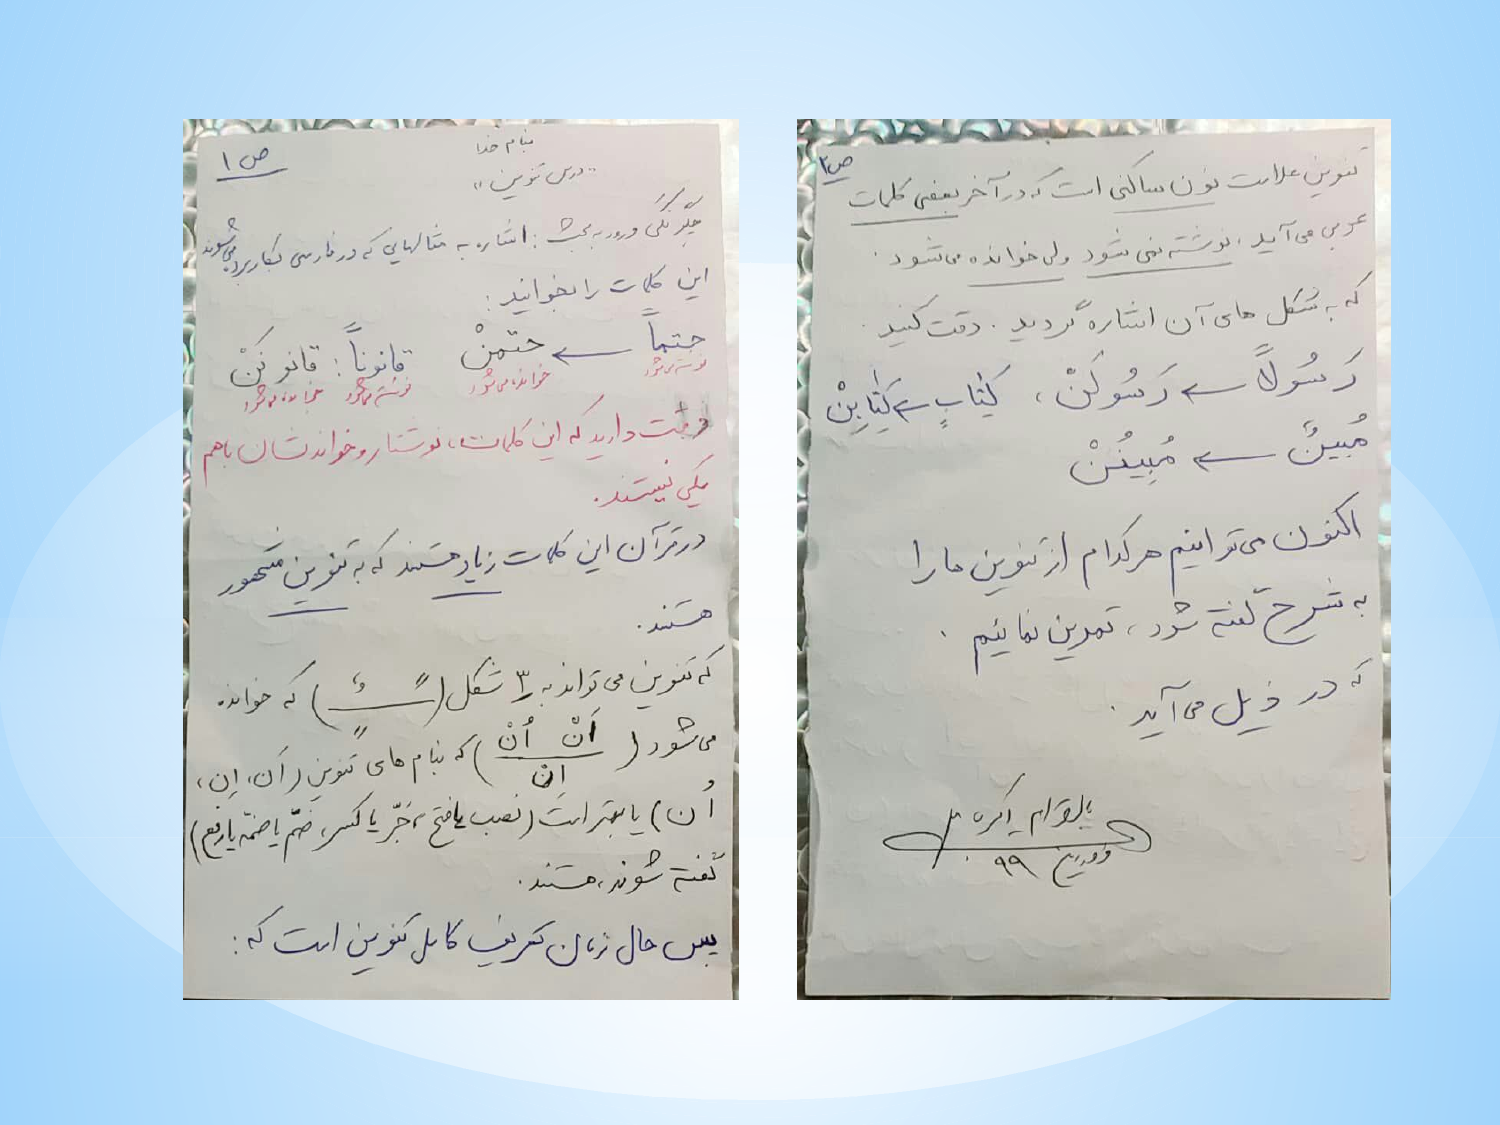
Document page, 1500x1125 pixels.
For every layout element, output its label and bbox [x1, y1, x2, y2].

list [796, 119, 1391, 1000]
list [182, 119, 739, 1000]
